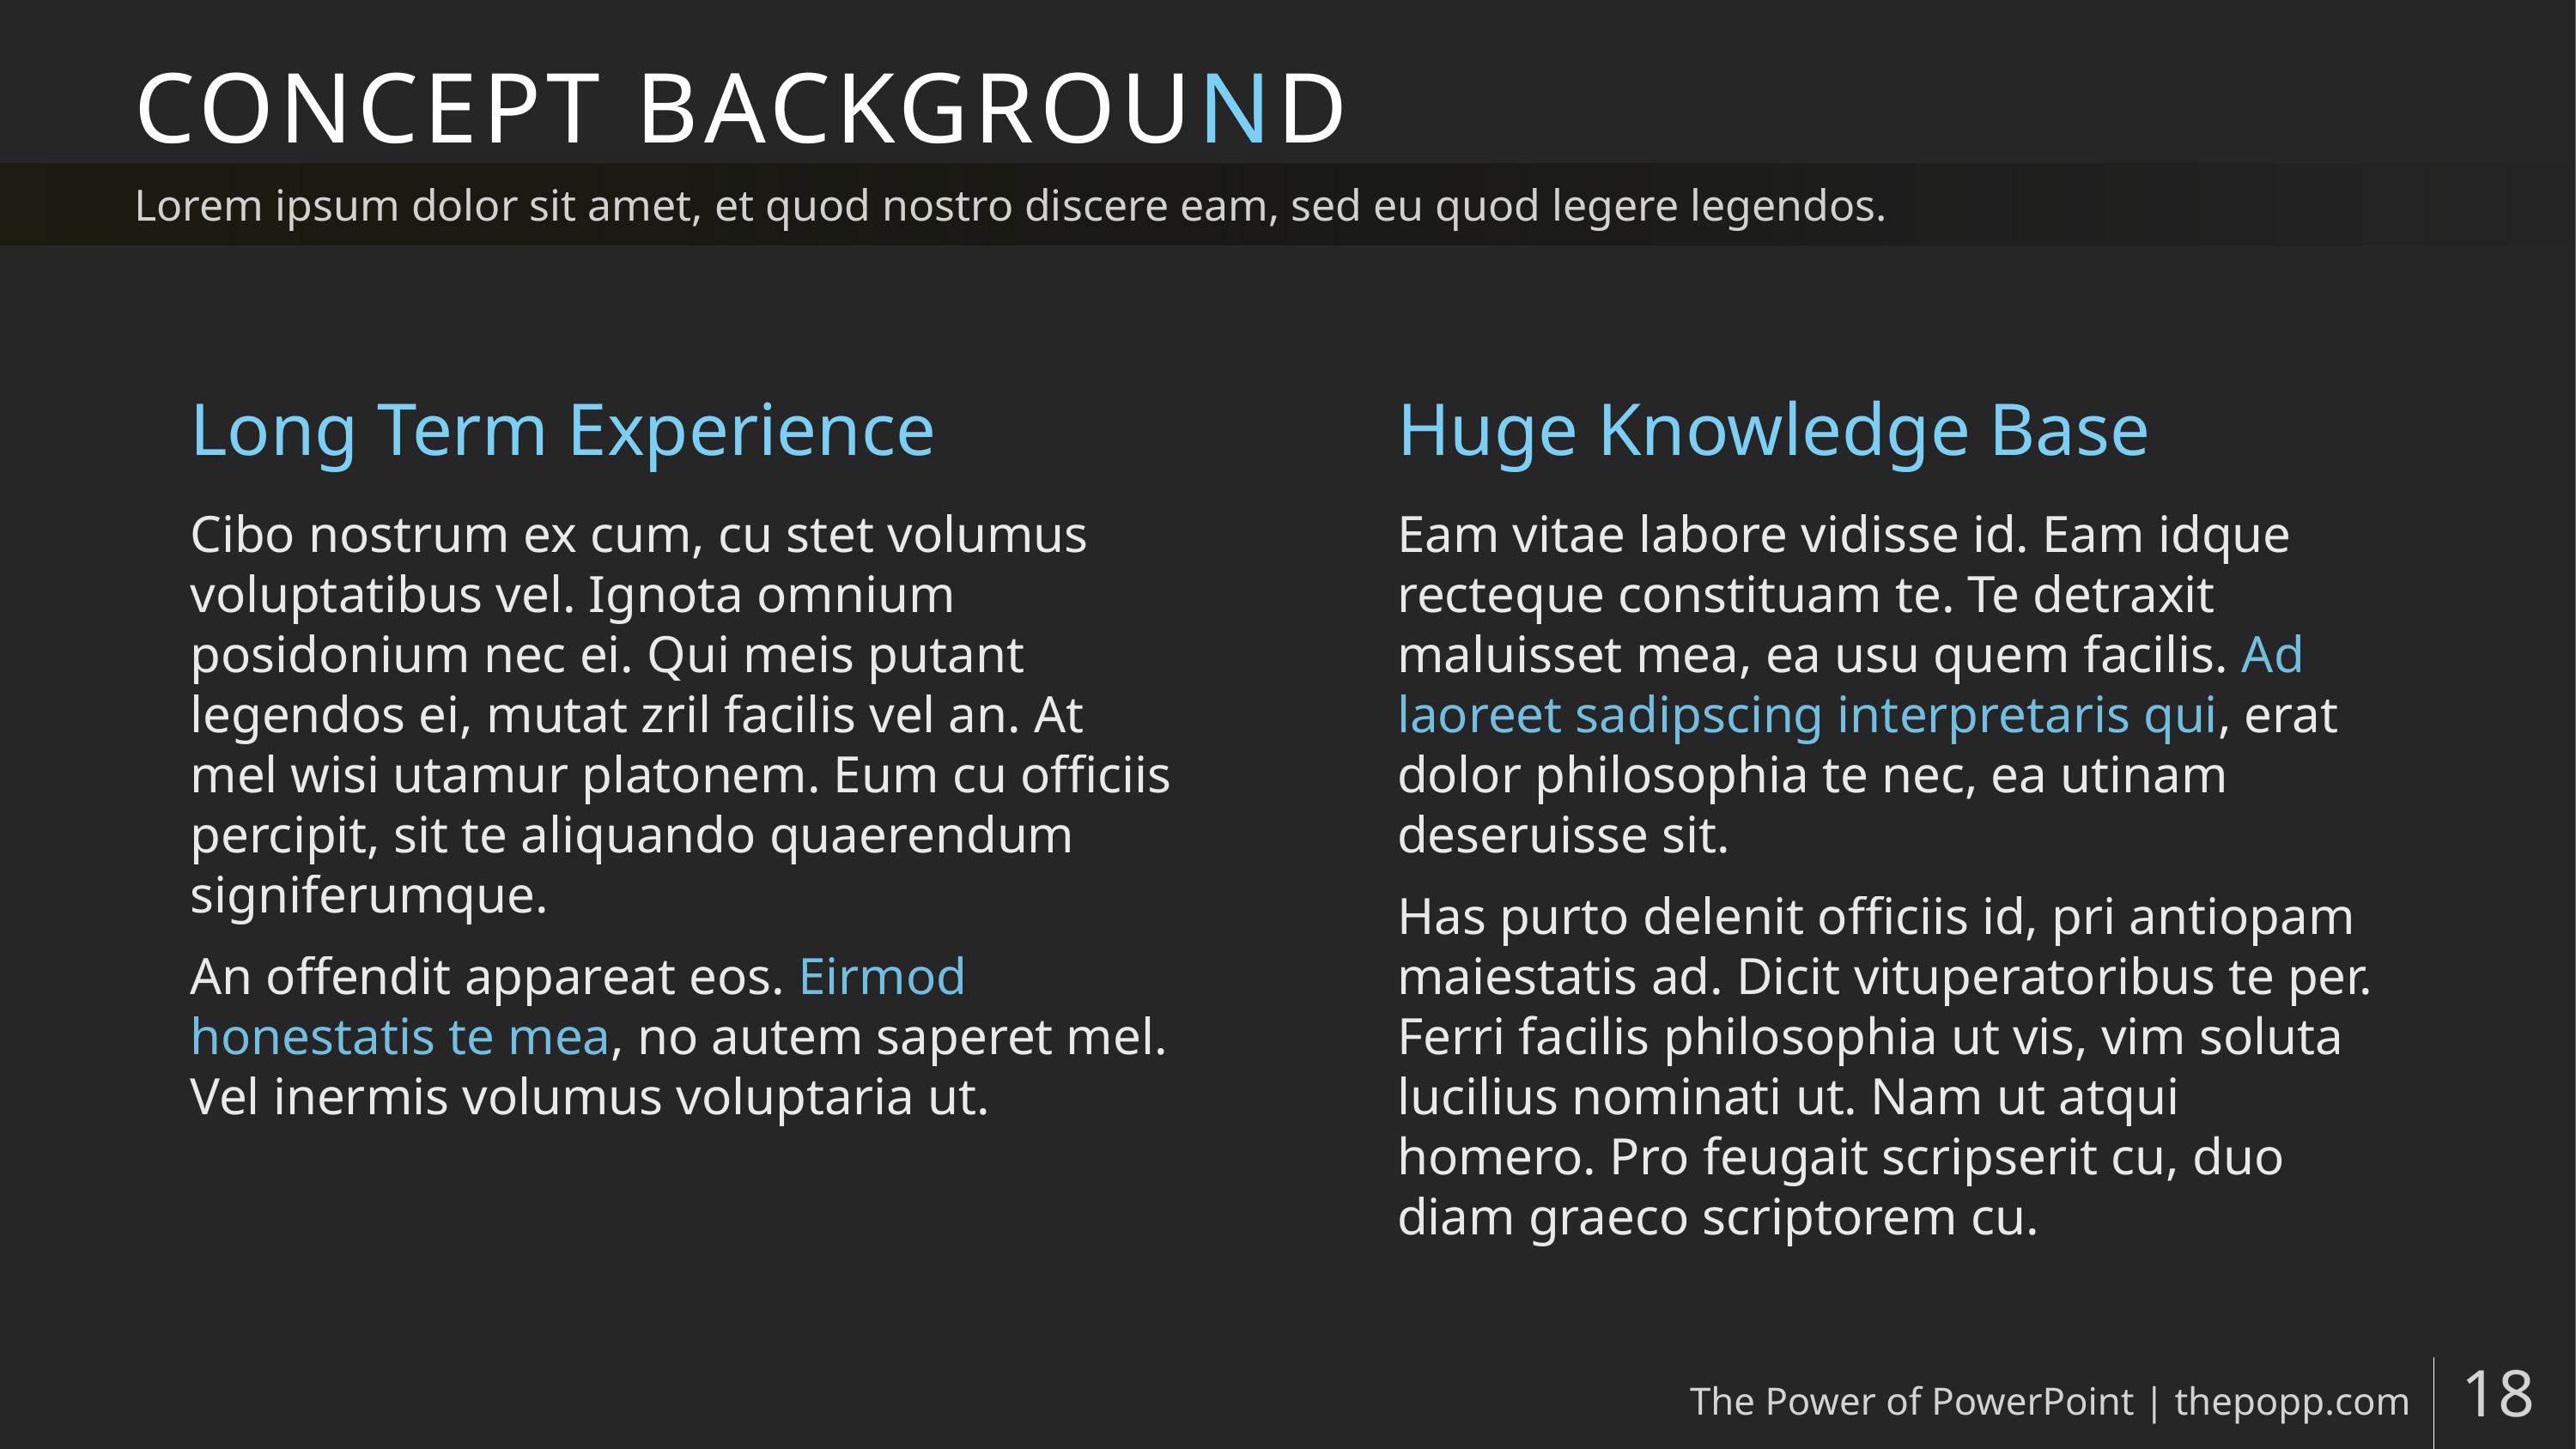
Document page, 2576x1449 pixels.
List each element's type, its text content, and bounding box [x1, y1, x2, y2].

slide_number 18 [2438, 1357, 2576, 1434]
title CONCEPT BACKGROUND [111, 0, 2430, 174]
list Eam vitae labore vidisse id. Eam idque recteque constituam te. Te detraxit maluisset mea, ea usu quem facilis. Ad laoreet sadipscing interpretaris qui, erat dolor philosophia te nec, ea utinam deseruisse sit. Has purto delenit officiis id, pri antiopam maiestatis ad. Dicit vituperatoribus te per. Ferri facilis philosophia ut vis, vim soluta lucilius nominati ut. Nam ut atqui homero. Pro feugait scripserit cu, duo diam graeco scriptorem cu. [1374, 491, 2404, 1222]
footer The Power of PowerPoint | thepopp.com [922, 1356, 2434, 1434]
list Long Term Experience [167, 359, 1197, 482]
list Lorem ipsum dolor sit amet, et quod nostro discere eam, sed eu quod legere legendos. [111, 167, 2404, 248]
list Huge Knowledge Base [1374, 359, 2404, 482]
list Cibo nostrum ex cum, cu stet volumus voluptatibus vel. Ignota omnium posidonium nec ei. Qui meis putant legendos ei, mutat zril facilis vel an. At mel wisi utamur platonem. Eum cu officiis percipit, sit te aliquando quaerendum signiferumque. An offendit appareat eos. Eirmod honestatis te mea, no autem saperet mel. Vel inermis volumus voluptaria ut. [167, 491, 1197, 1222]
